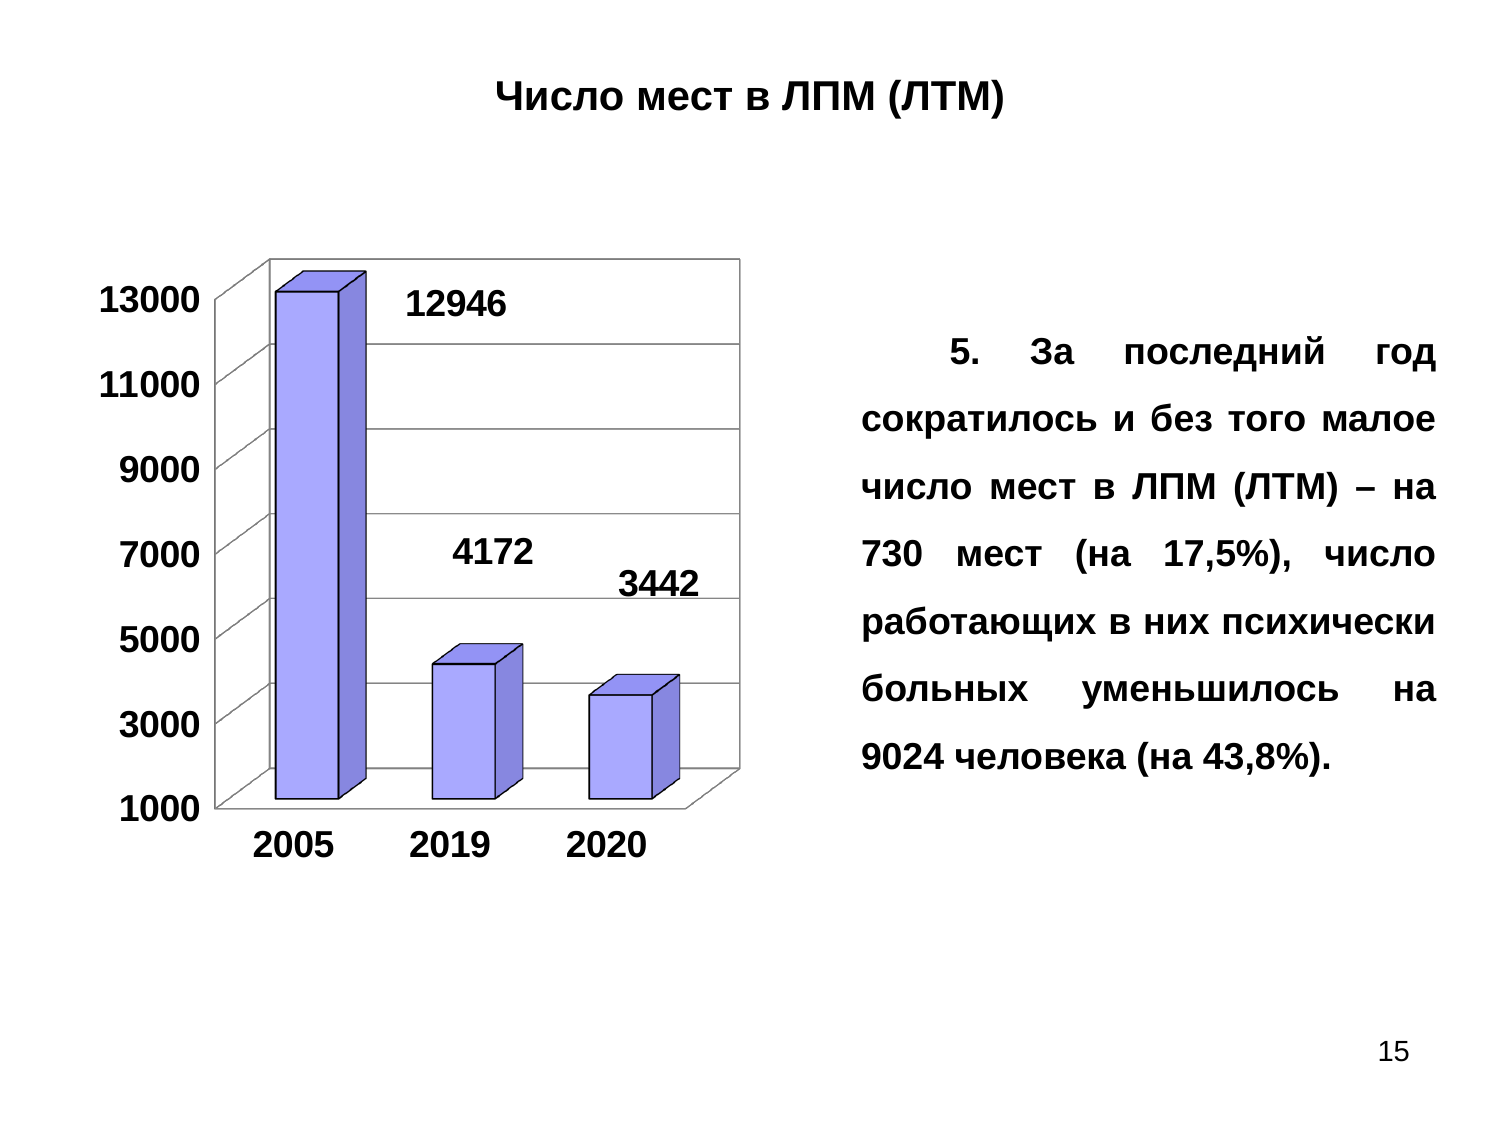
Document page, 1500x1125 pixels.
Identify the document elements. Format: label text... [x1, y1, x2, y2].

slide_number 15 [1074, 1024, 1425, 1103]
chart [72, 200, 742, 1000]
list 5. За последний год сократилось и без того малое число мест в ЛПМ (ЛТМ) – на 730 мест (на 17,5%), число работающих в них психически больных уменьшилось на 9024 человека (на 43,8%). [845, 296, 1452, 807]
title Число мест в ЛПМ (ЛТМ) [74, 44, 1426, 142]
